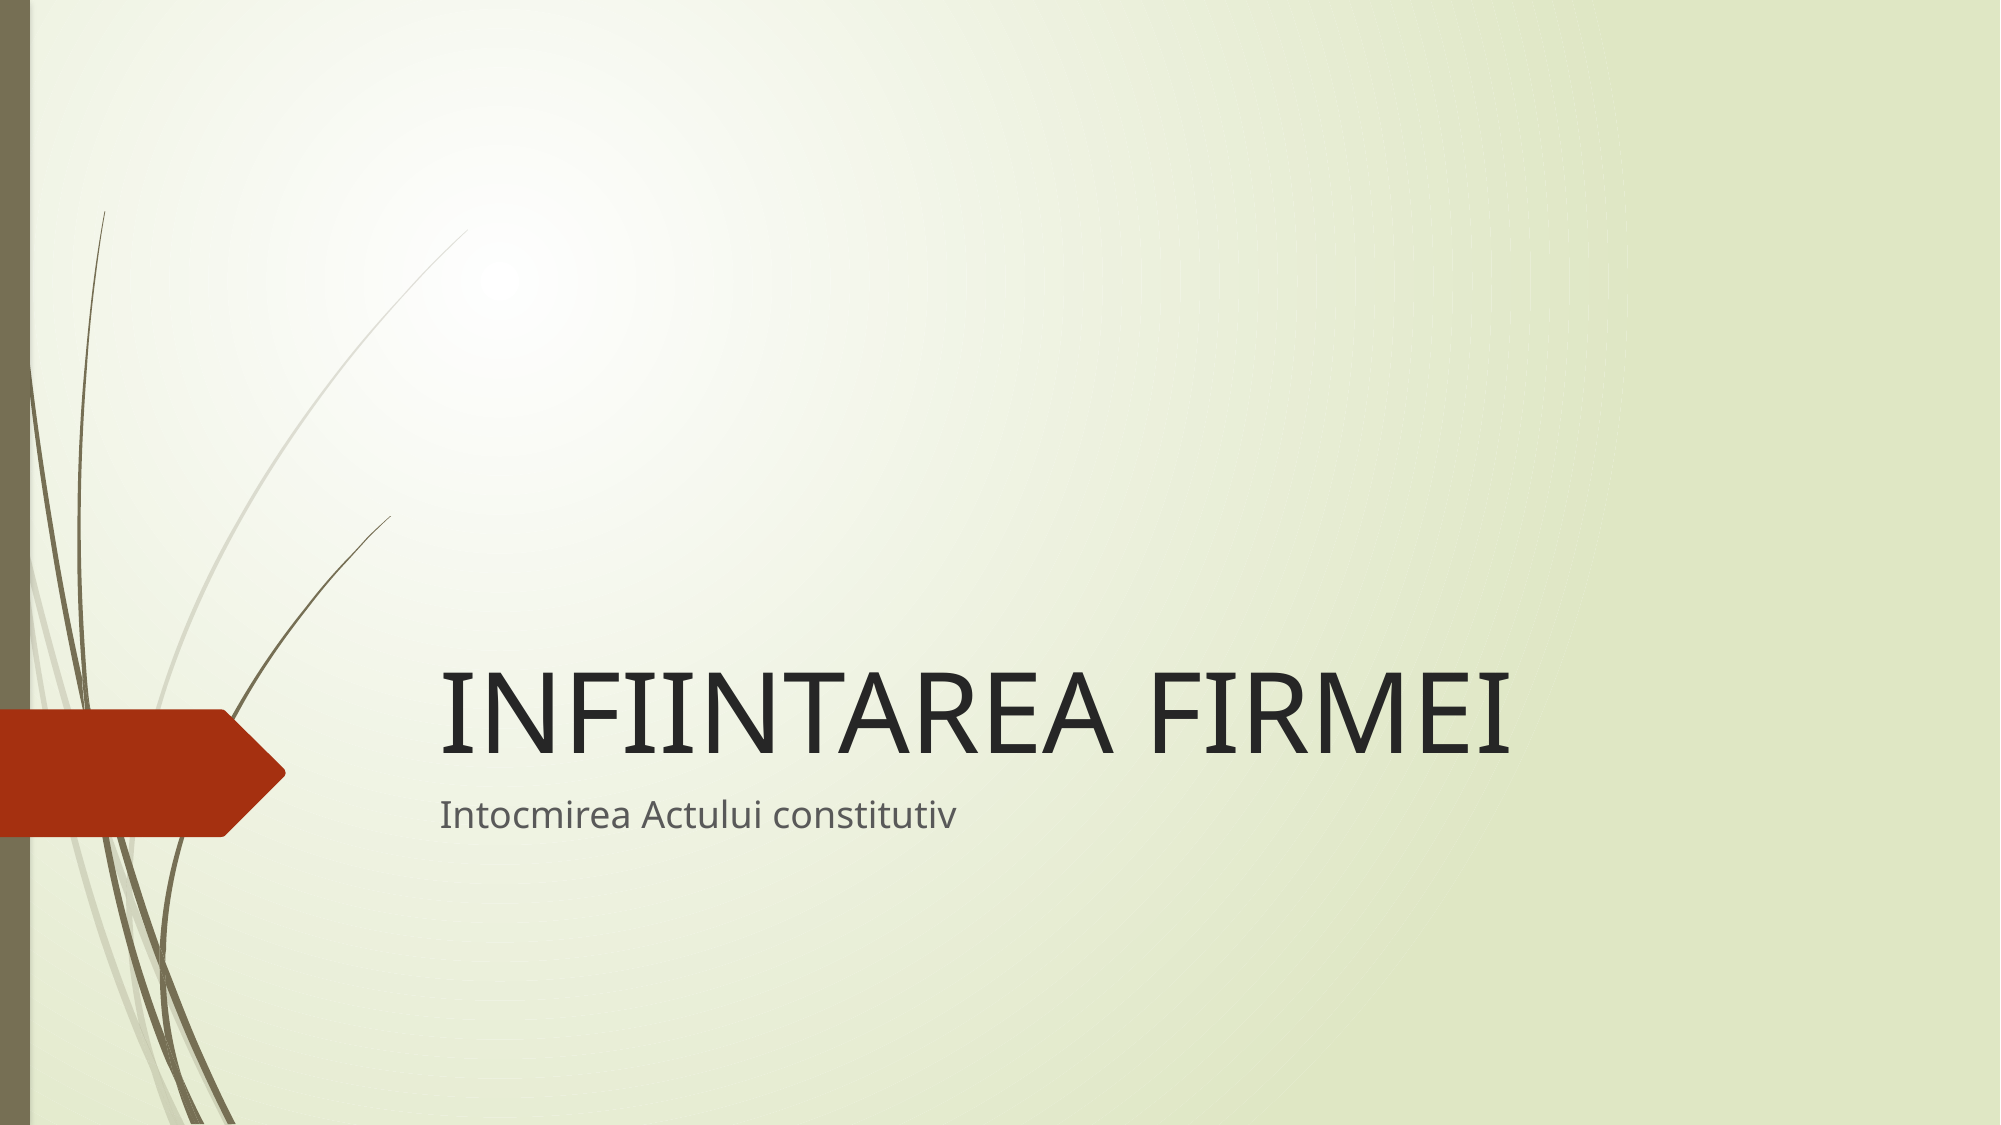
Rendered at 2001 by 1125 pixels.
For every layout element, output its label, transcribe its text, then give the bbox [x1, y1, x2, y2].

subtitle Intocmirea Actului constitutiv [424, 783, 1888, 969]
title INFIINTAREA FIRMEI [424, 412, 1888, 783]
